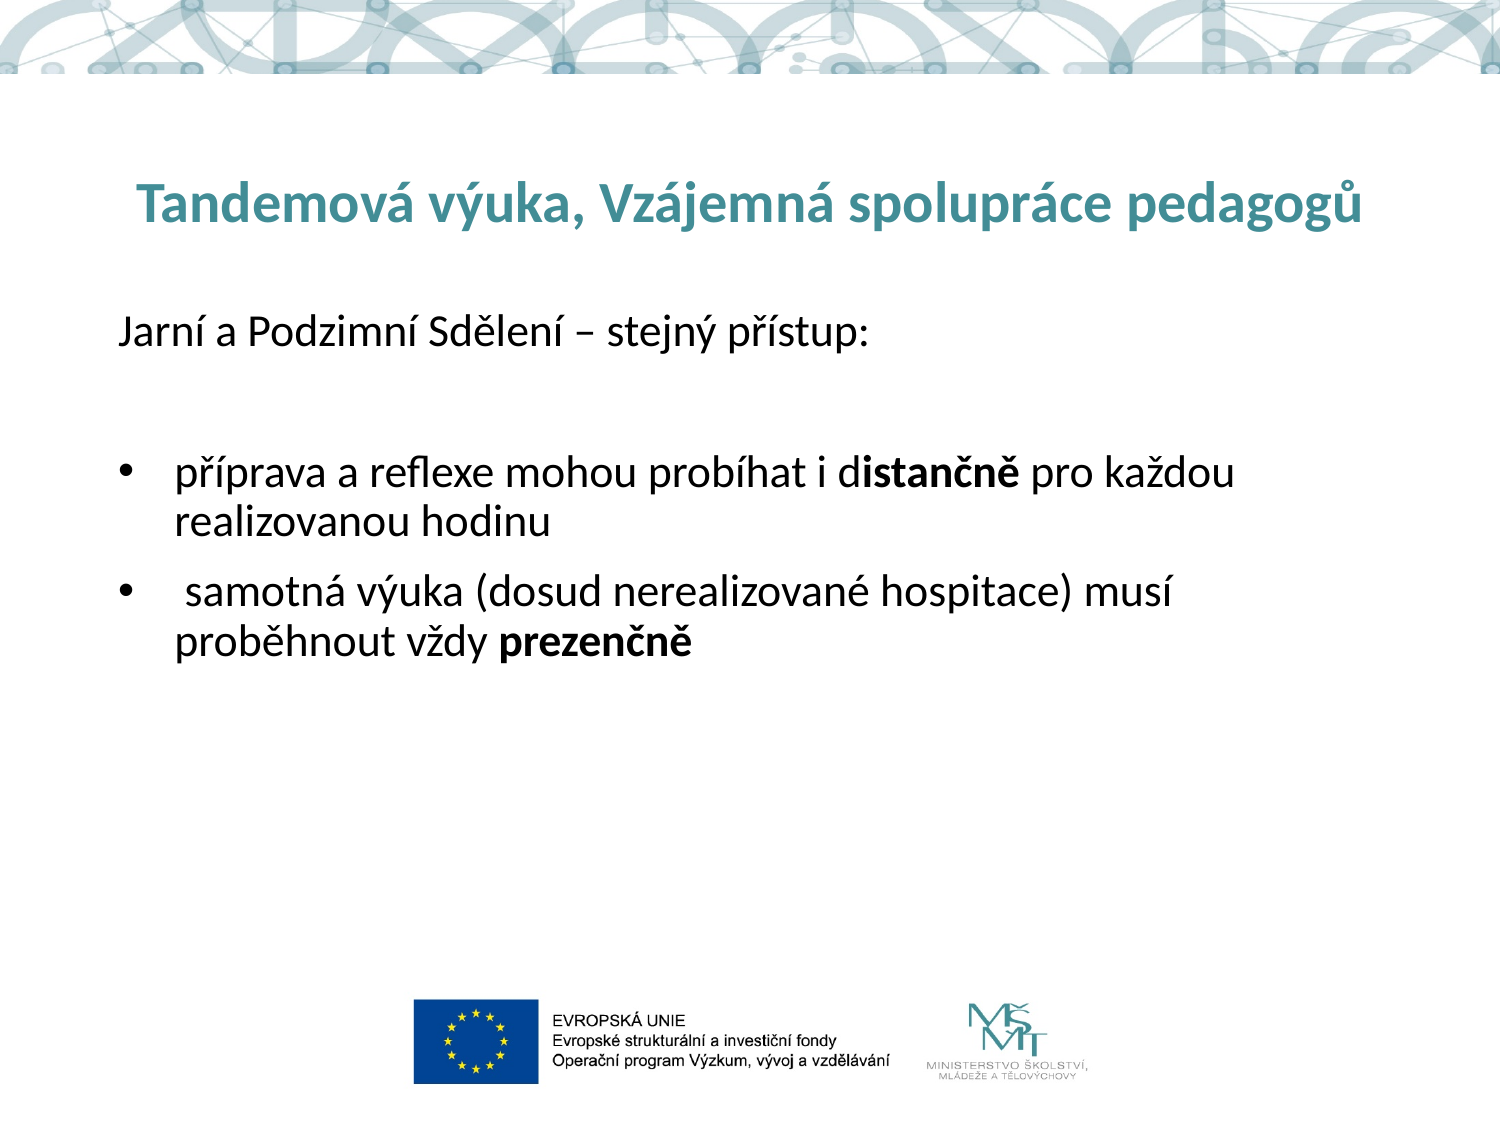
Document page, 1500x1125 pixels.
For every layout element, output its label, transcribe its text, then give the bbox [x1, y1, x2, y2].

list Jarní a Podzimní Sdělení – stejný přístup: příprava a reflexe mohou probíhat i distančně pro každou realizovanou hodinu samotná výuka (dosud nerealizované hospitace) musí proběhnout vždy prezenčně [103, 299, 1397, 957]
picture [0, 0, 1500, 74]
title Tandemová výuka, Vzájemná spolupráce pedagogů [103, 129, 1397, 278]
picture [371, 957, 1129, 1125]
